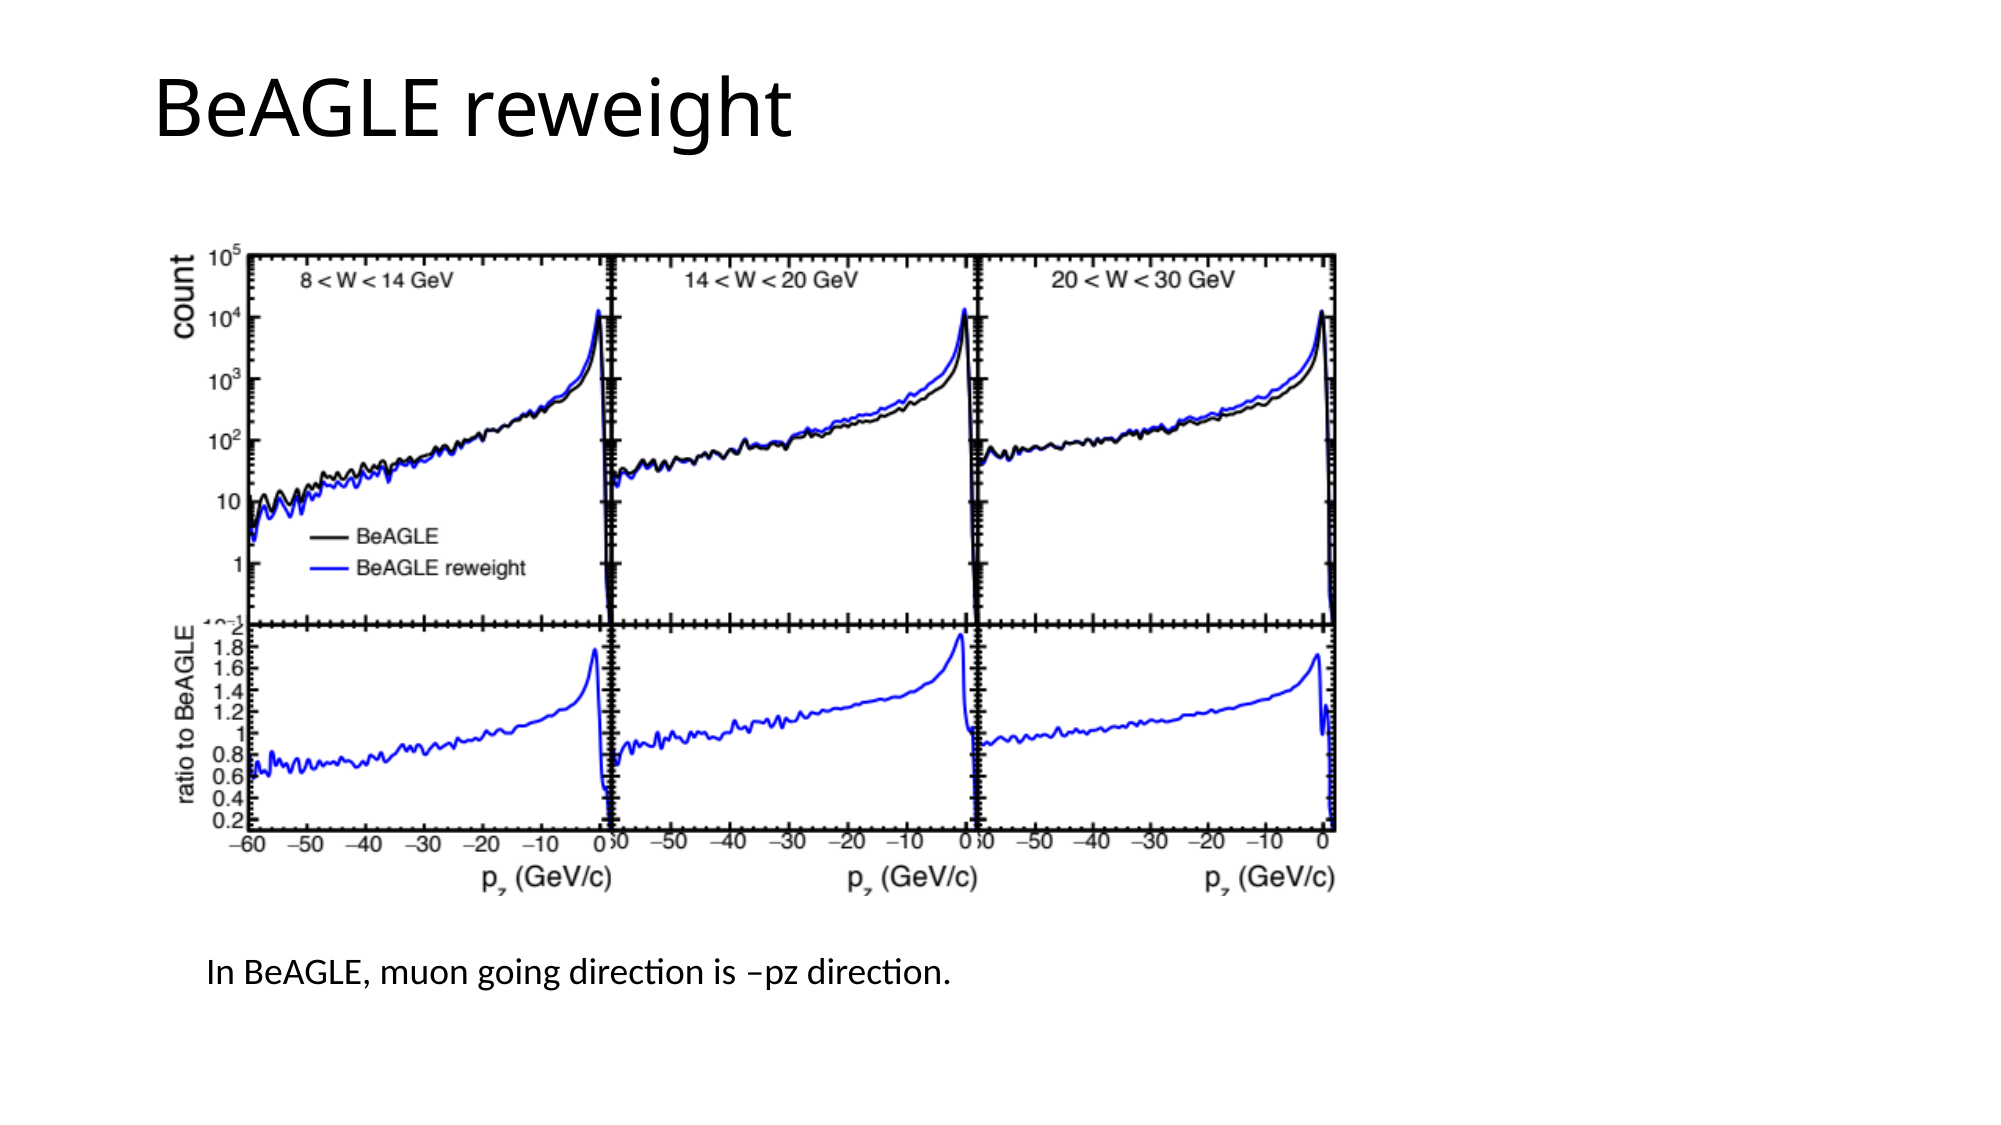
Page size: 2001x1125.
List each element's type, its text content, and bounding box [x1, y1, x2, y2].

text_box In BeAGLE, muon going direction is –pz direction. [191, 939, 1549, 1000]
picture [169, 214, 1351, 896]
title BeAGLE reweight [137, 59, 1863, 162]
